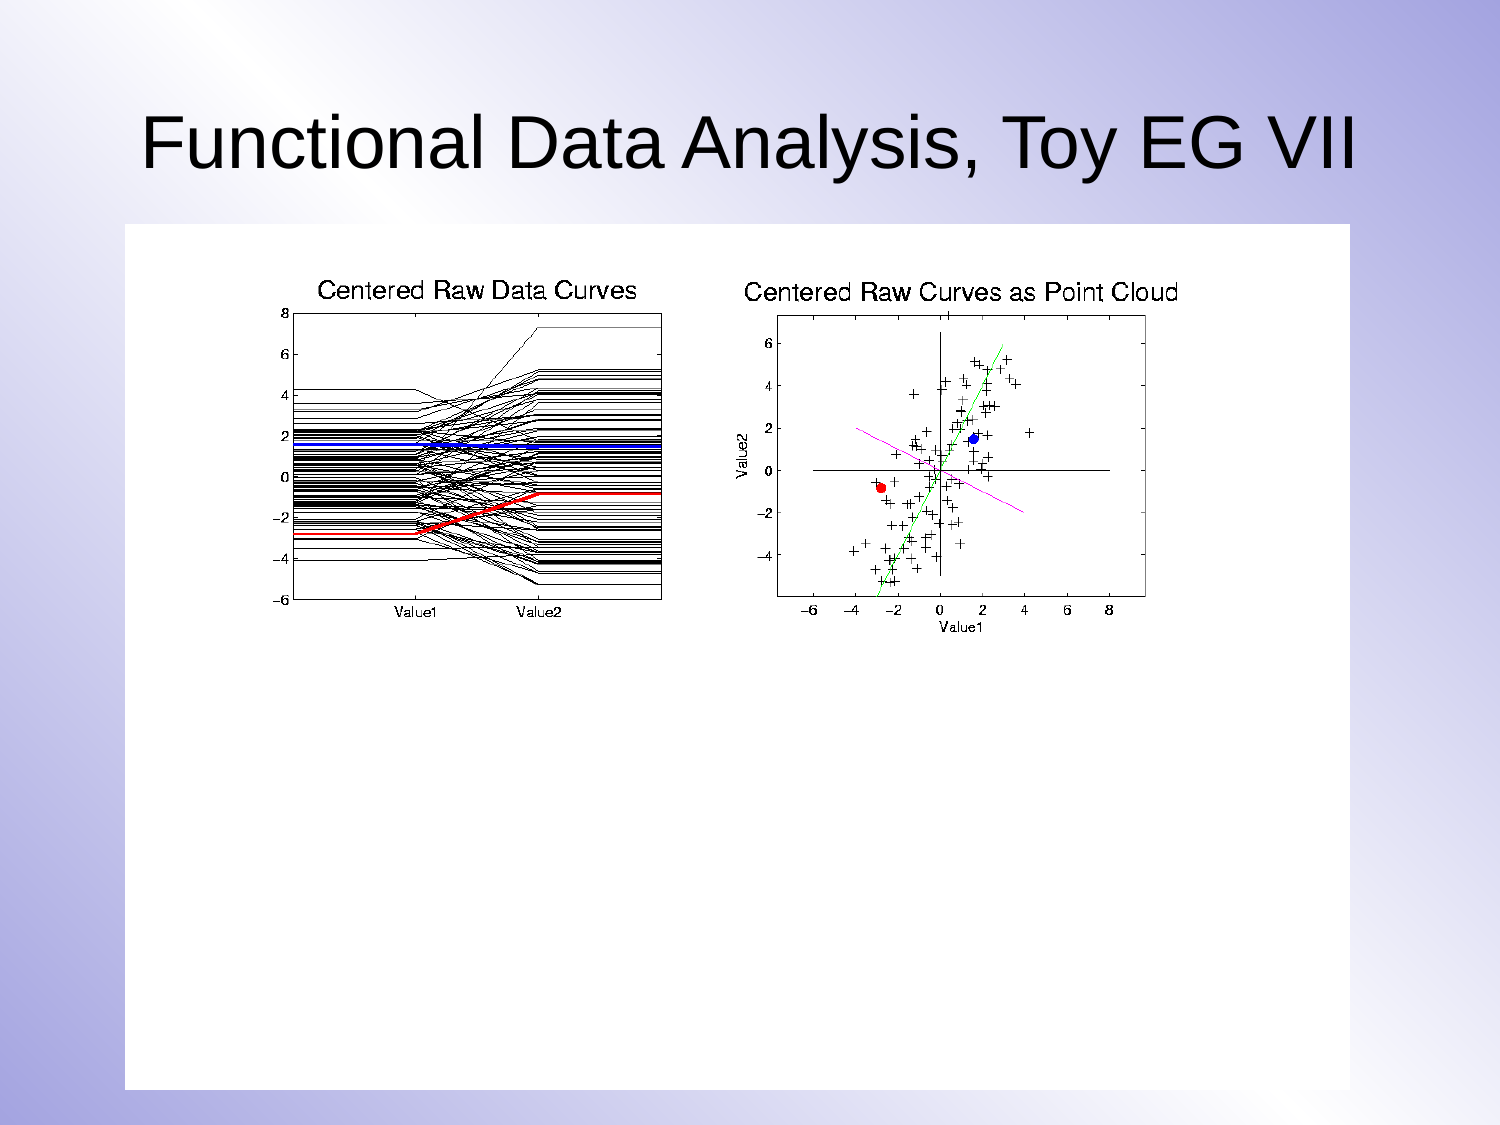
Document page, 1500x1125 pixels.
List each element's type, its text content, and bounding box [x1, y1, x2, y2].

title Functional Data Analysis, Toy EG VII [75, 45, 1425, 233]
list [124, 224, 1351, 1091]
